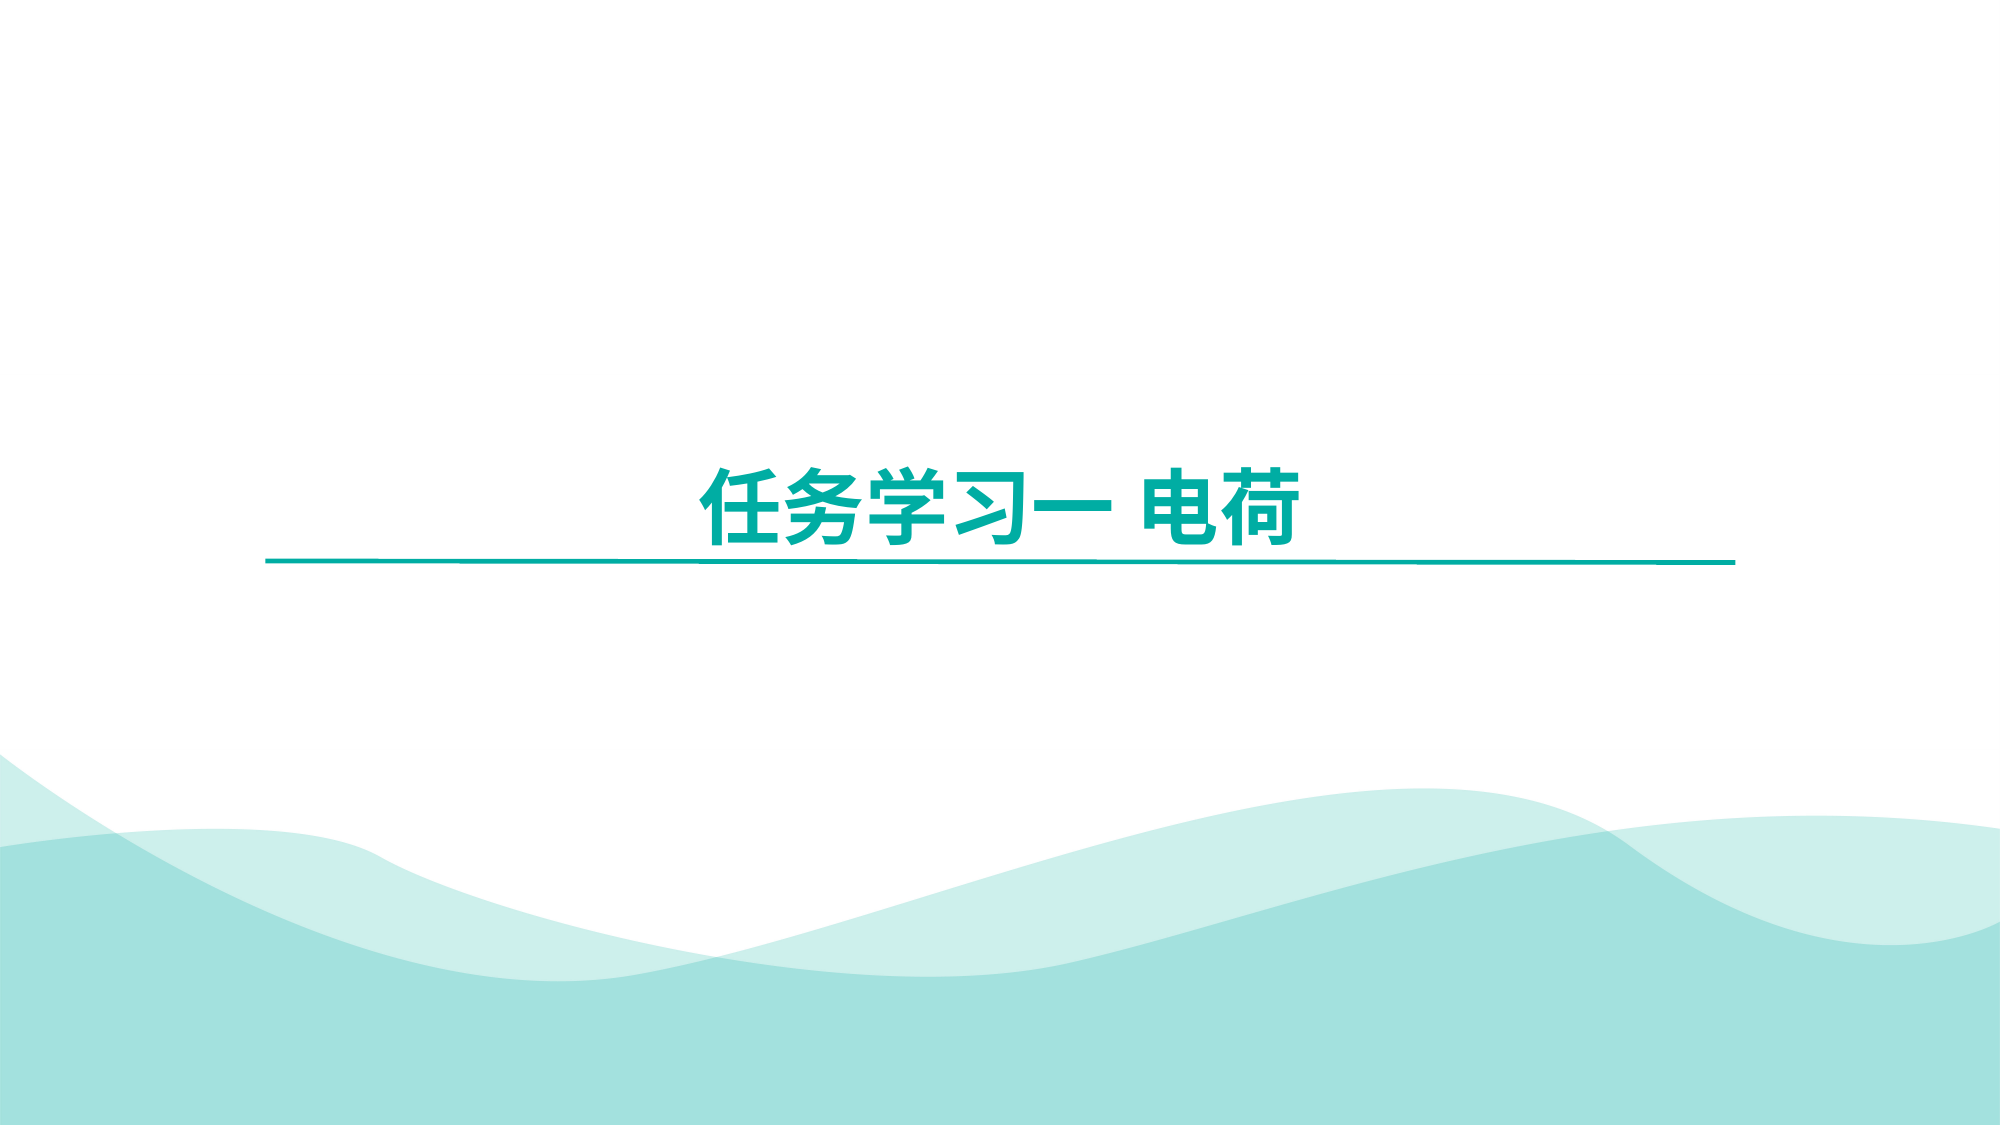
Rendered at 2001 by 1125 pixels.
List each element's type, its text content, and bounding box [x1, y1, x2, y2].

picture [0, 0, 2000, 1125]
text_box 任务学习一 电荷 [232, 371, 1769, 555]
